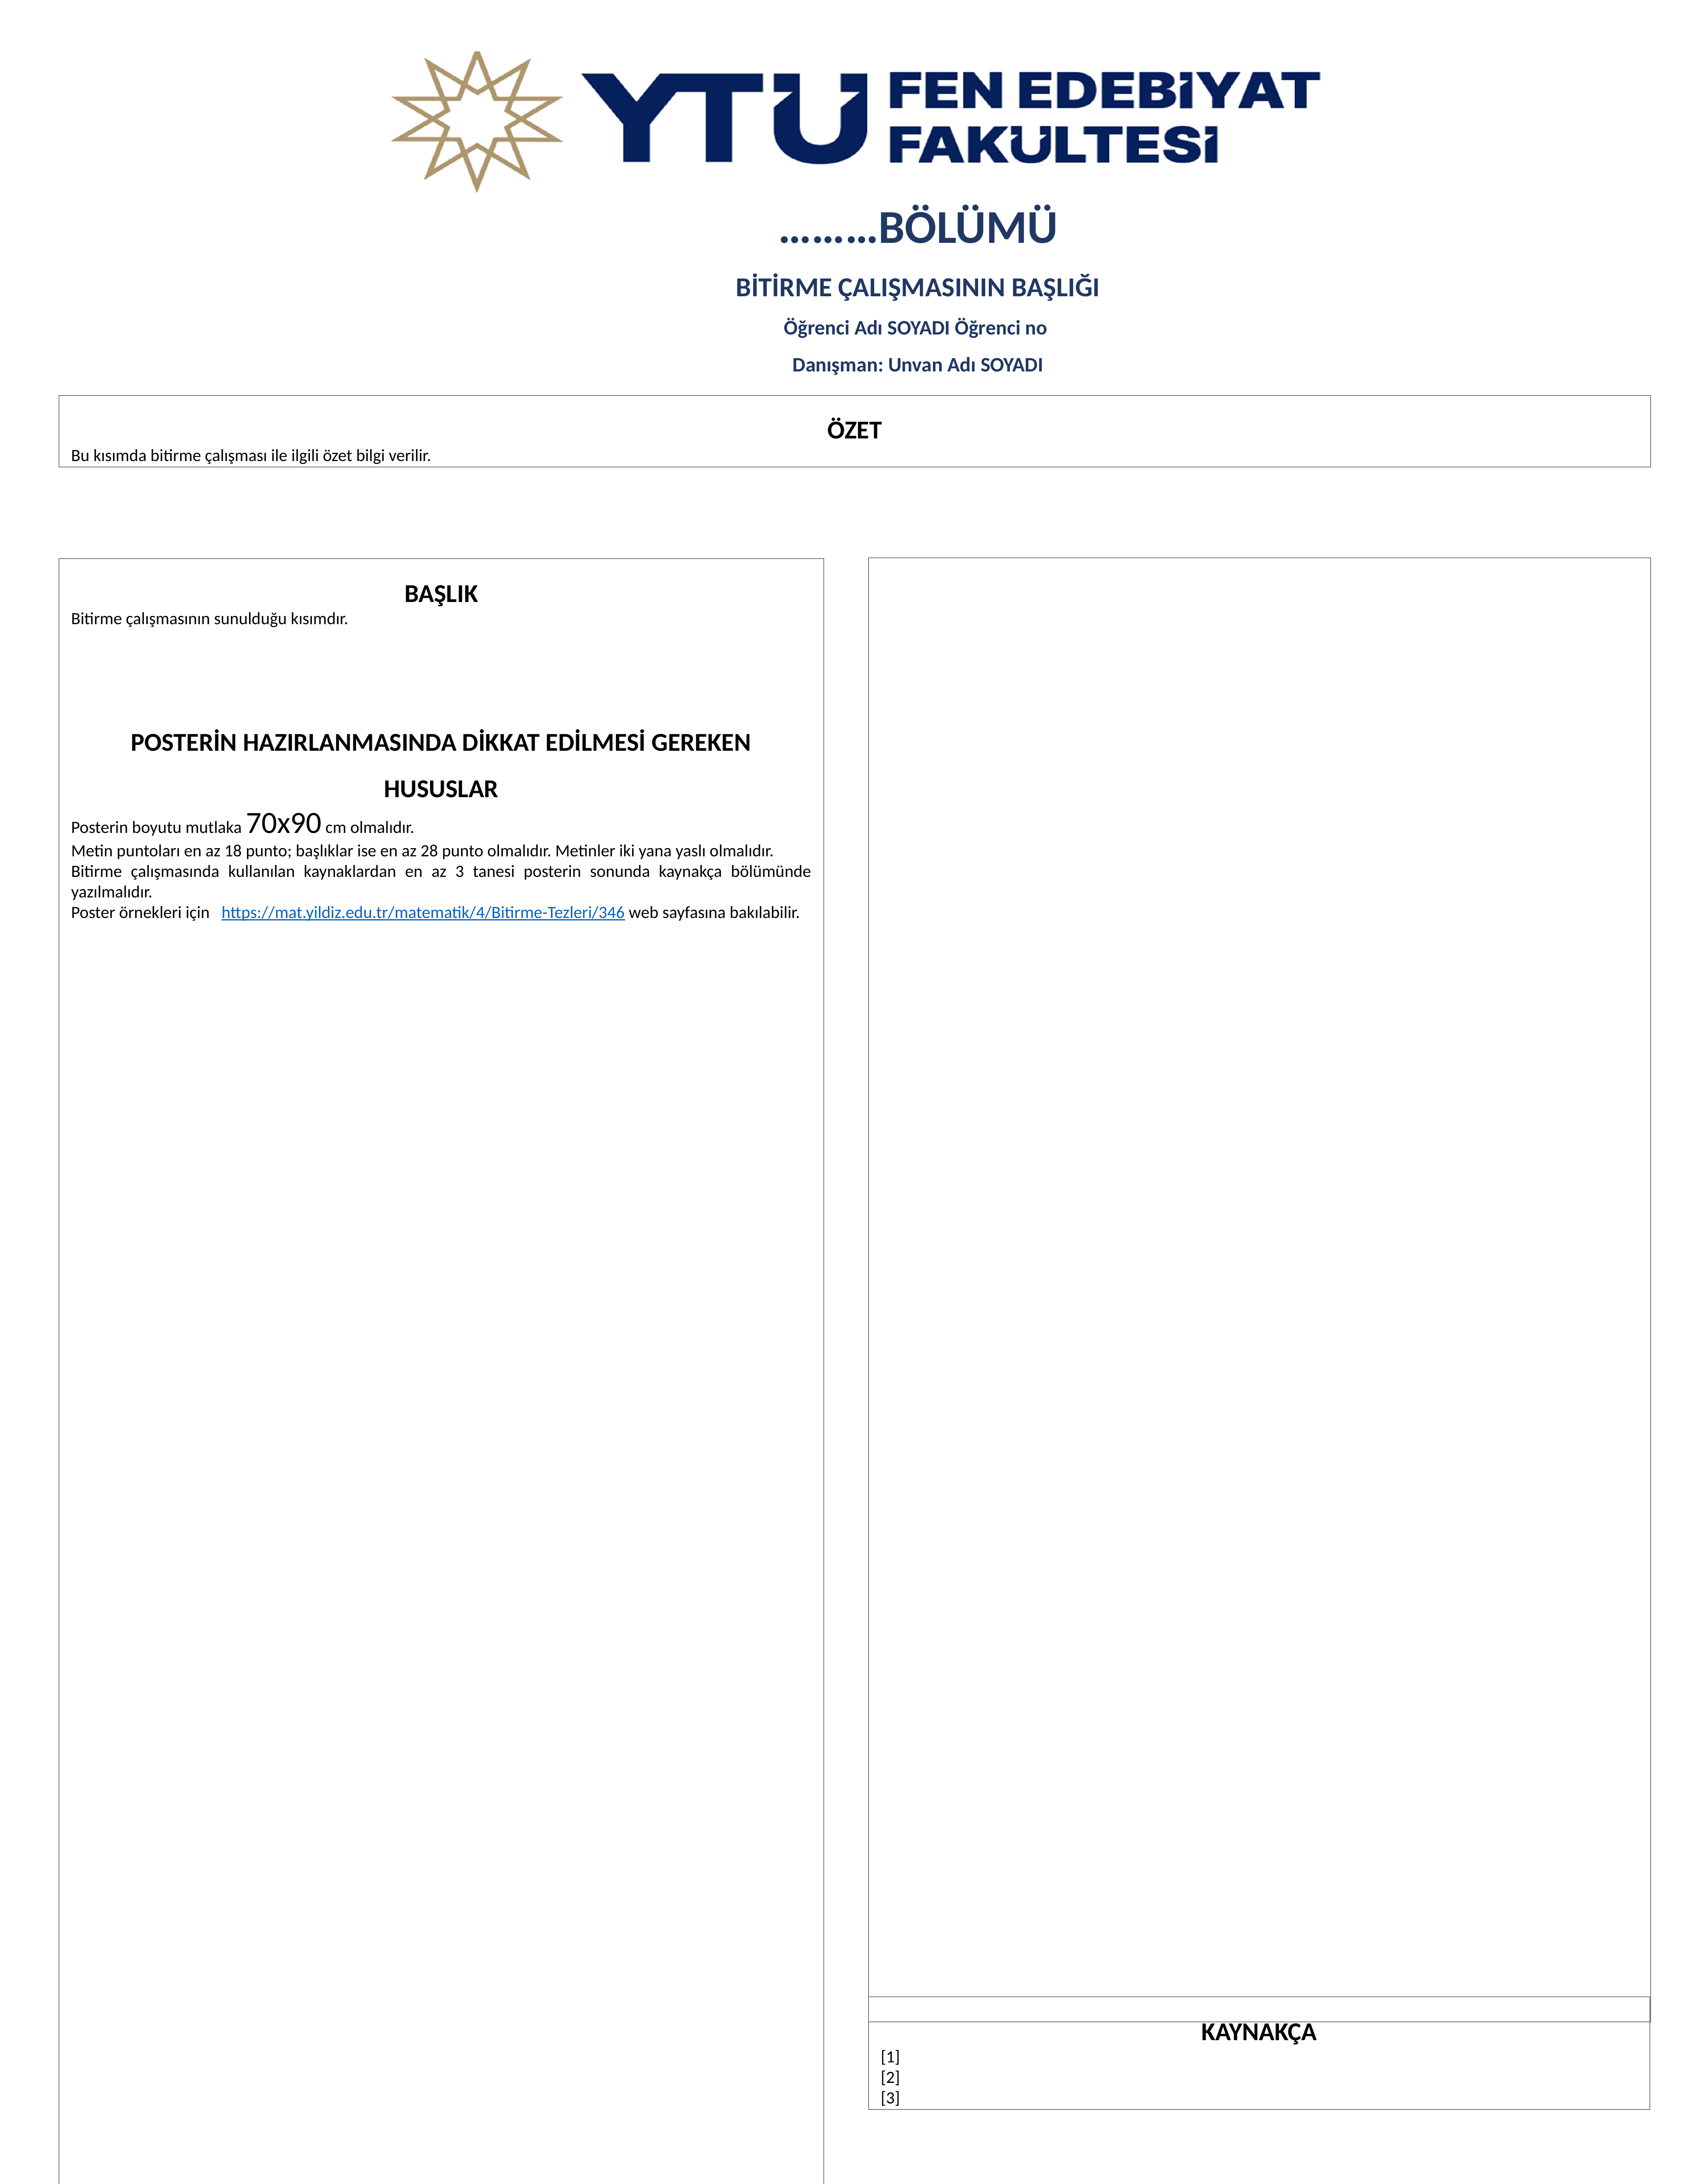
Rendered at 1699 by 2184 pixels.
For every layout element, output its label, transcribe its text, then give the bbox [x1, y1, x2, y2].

text_box ………BÖLÜMÜ BİTİRME ÇALIŞMASININ BAŞLIĞI Öğrenci Adı SOYADI Öğrenci no Danışman: Unvan Adı SOYADI [520, 196, 1316, 379]
text_box BAŞLIK Bitirme çalışmasının sunulduğu kısımdır. POSTERİN HAZIRLANMASINDA DİKKAT EDİLMESİ GEREKEN HUSUSLAR Posterin boyutu mutlaka 70x90 cm olmalıdır. Metin puntoları en az 18 punto; başlıklar ise en az 28 punto olmalıdır. Metinler iki yana yaslı olmalıdır. Bitirme çalışmasında kullanılan kaynaklardan en az 3 tanesi posterin sonunda kaynakça bölümünde yazılmalıdır. Poster örnekleri için https://mat.yildiz.edu.tr/matematik/4/Bitirme-Tezleri/346 web sayfasına bakılabilir. [59, 558, 824, 2184]
picture [356, 51, 1367, 196]
text_box ÖZET Bu kısımda bitirme çalışması ile ilgili özet bilgi verilir. [59, 395, 1651, 467]
text_box KAYNAKÇA [1] [2] [3] [868, 1997, 1650, 2110]
text_box [868, 558, 1651, 2022]
